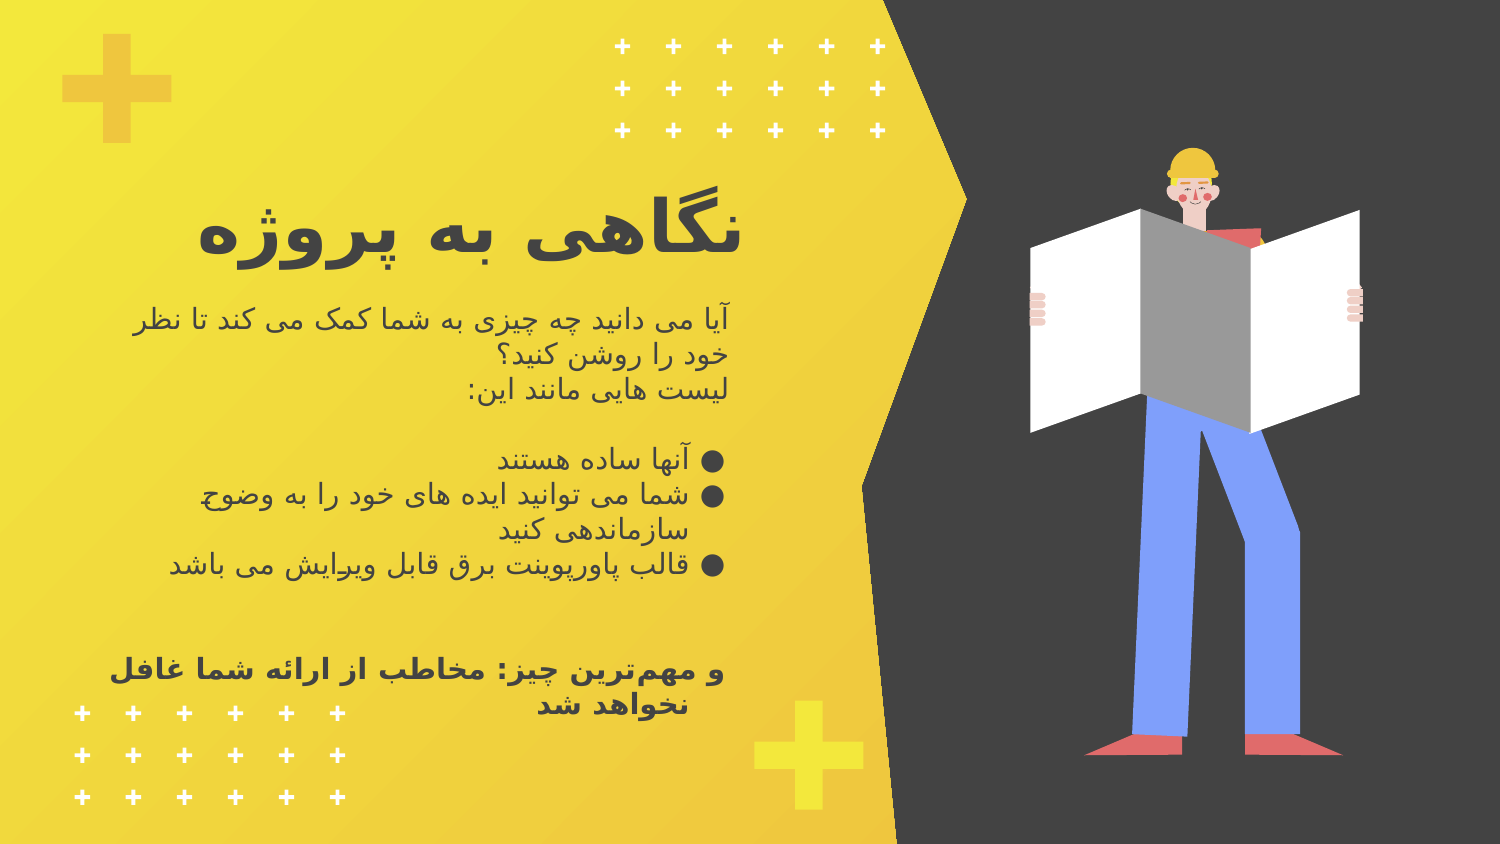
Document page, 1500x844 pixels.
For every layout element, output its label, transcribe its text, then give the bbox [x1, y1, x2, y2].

title نگاهی به پروژه [116, 164, 761, 259]
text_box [1029, 147, 1364, 756]
list آیا می دانید چه چیزی به شما کمک می کند تا نظر خود را روشن کنید؟ لیست هایی مانند این: آنها ساده هستند شما می توانید ایده های خود را به وضوح سازماندهی کنید قالب پاورپوینت برق قابل ویرایش می باشد و مهم‌ترین چیز: مخاطب از ارائه شما غافل نخواهد شد [70, 285, 745, 677]
